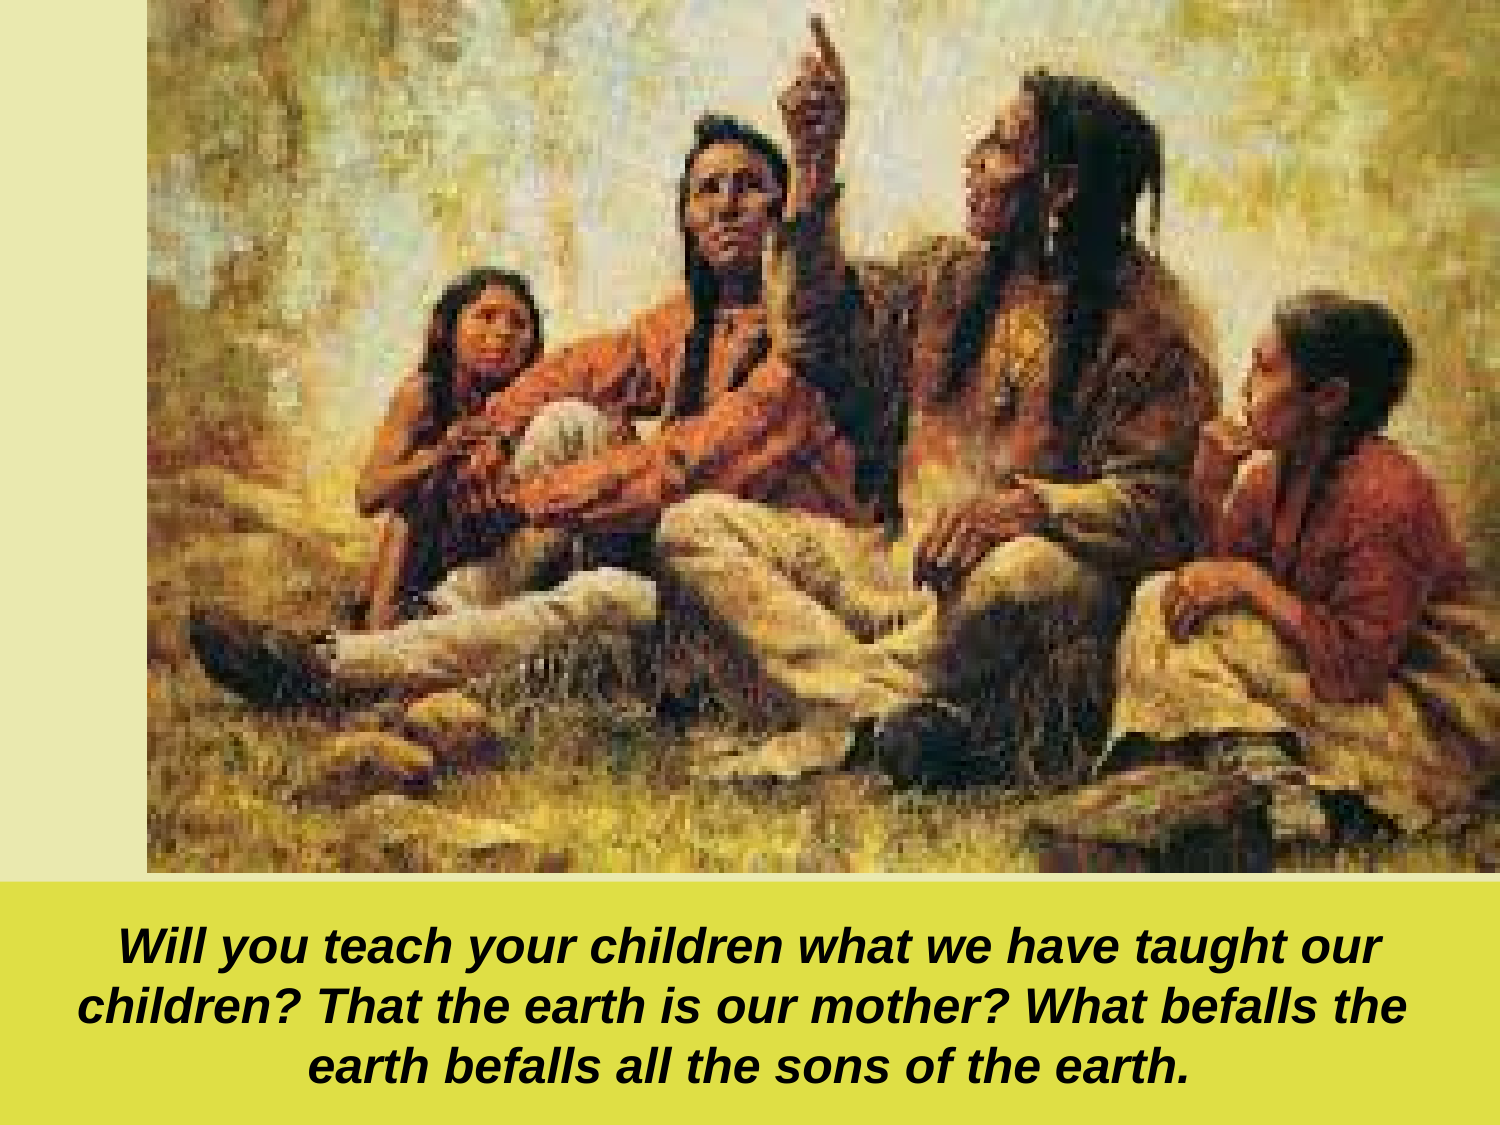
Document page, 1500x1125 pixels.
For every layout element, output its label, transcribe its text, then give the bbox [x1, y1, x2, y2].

picture [147, 0, 1500, 873]
title Will you teach your children what we have taught our children? That the earth is our mother? What befalls the earth befalls all the sons of the earth. [0, 881, 1500, 1125]
